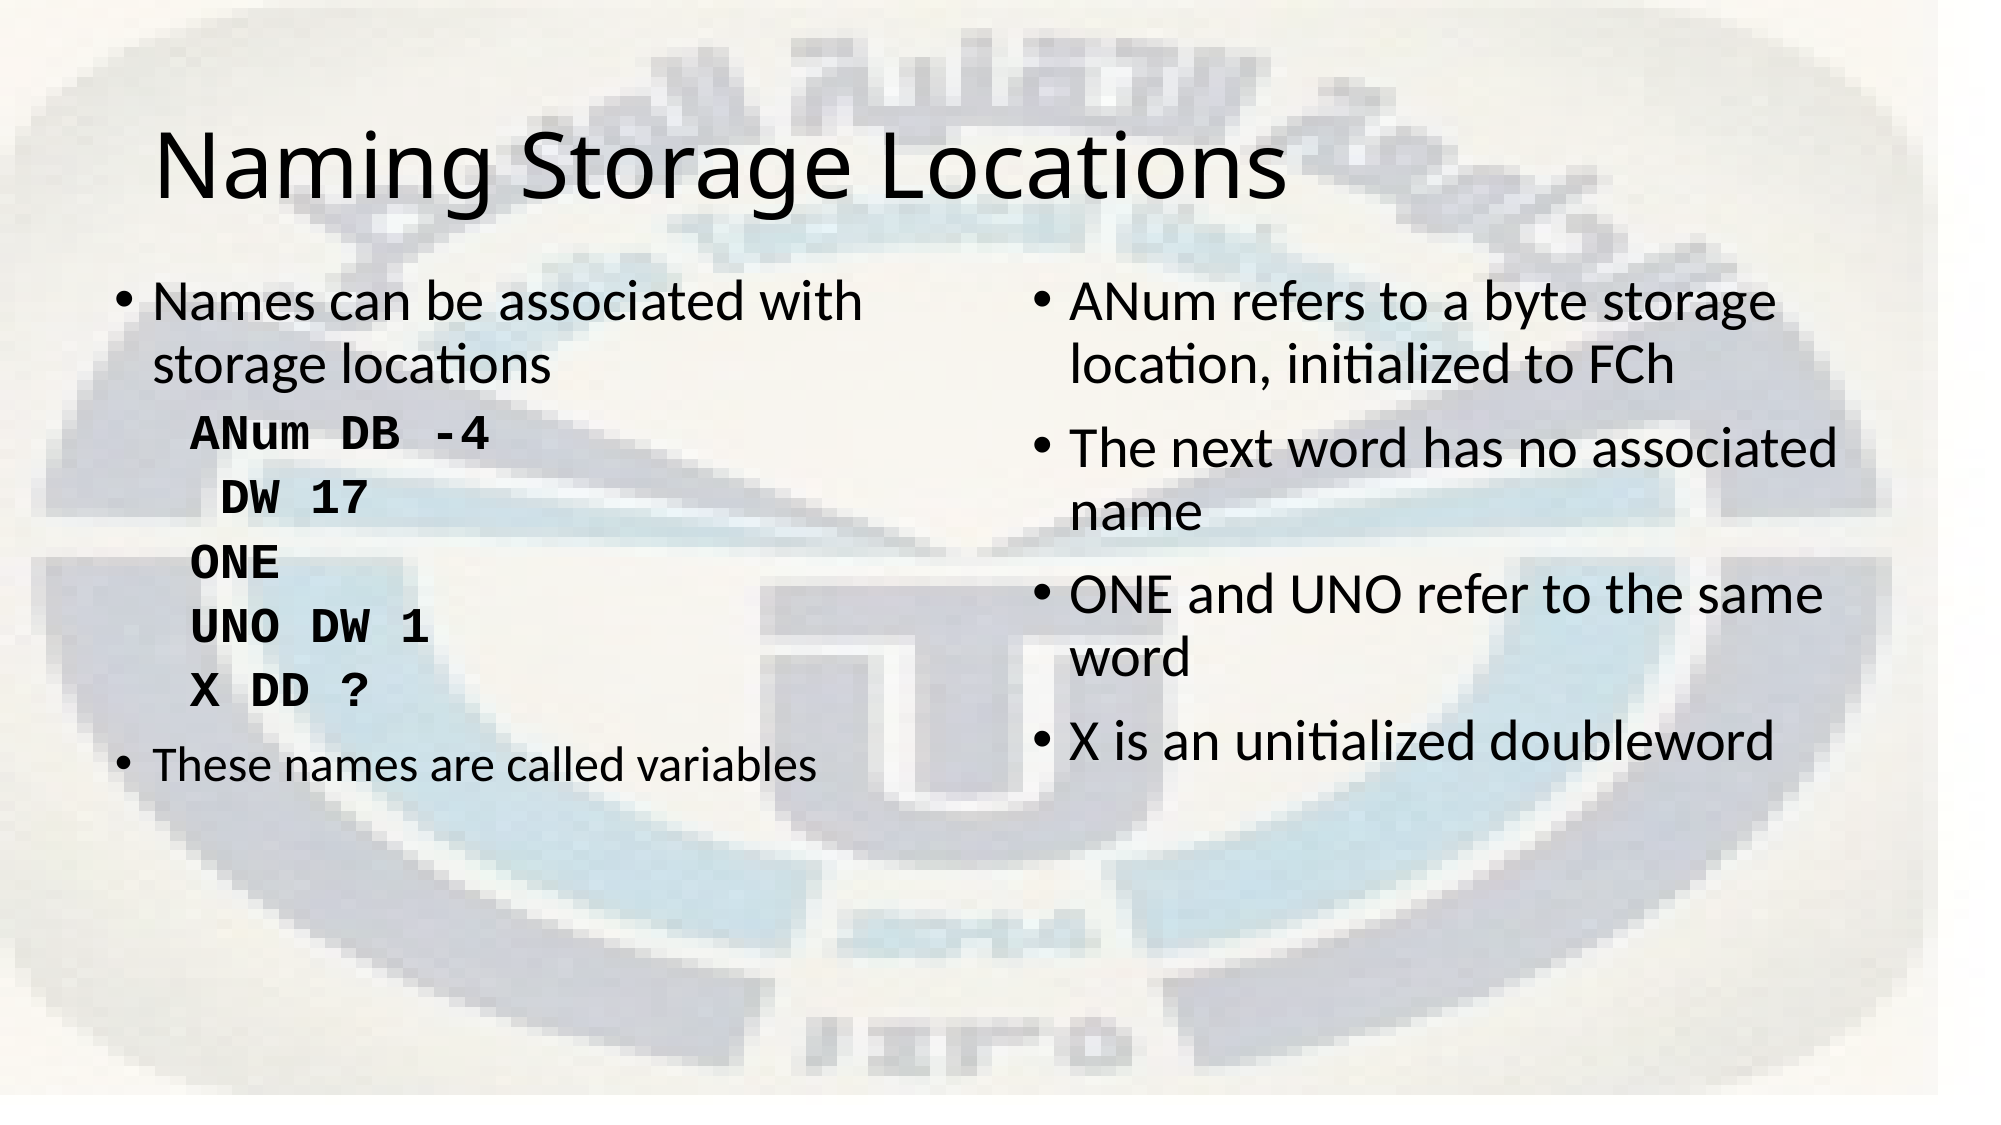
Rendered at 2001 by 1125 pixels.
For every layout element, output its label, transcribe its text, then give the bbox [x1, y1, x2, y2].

list Names can be associated with storage locations ANum DB -4 DW 17 ONE UNO DW 1 X DD ? These names are called variables [99, 262, 983, 1005]
title Naming Storage Locations [137, 59, 1863, 278]
text_box Label Operator Operand[s] ;Comment INIT: mov ax, bx ; Copy contents of bx into ax Label - INIT: Operator - mov Operands - ax and bx Comment - alphanumeric string between ; and \n Not case sensitive Unlike other assemblers, destination operand is first mov is the mnemonic that the assembler translates into an opcode [0, 0, 2000, 1125]
list ANum refers to a byte storage location, initialized to FCh The next word has no associated name ONE and UNO refer to the same word X is an unitialized doubleword [1017, 262, 1900, 1005]
